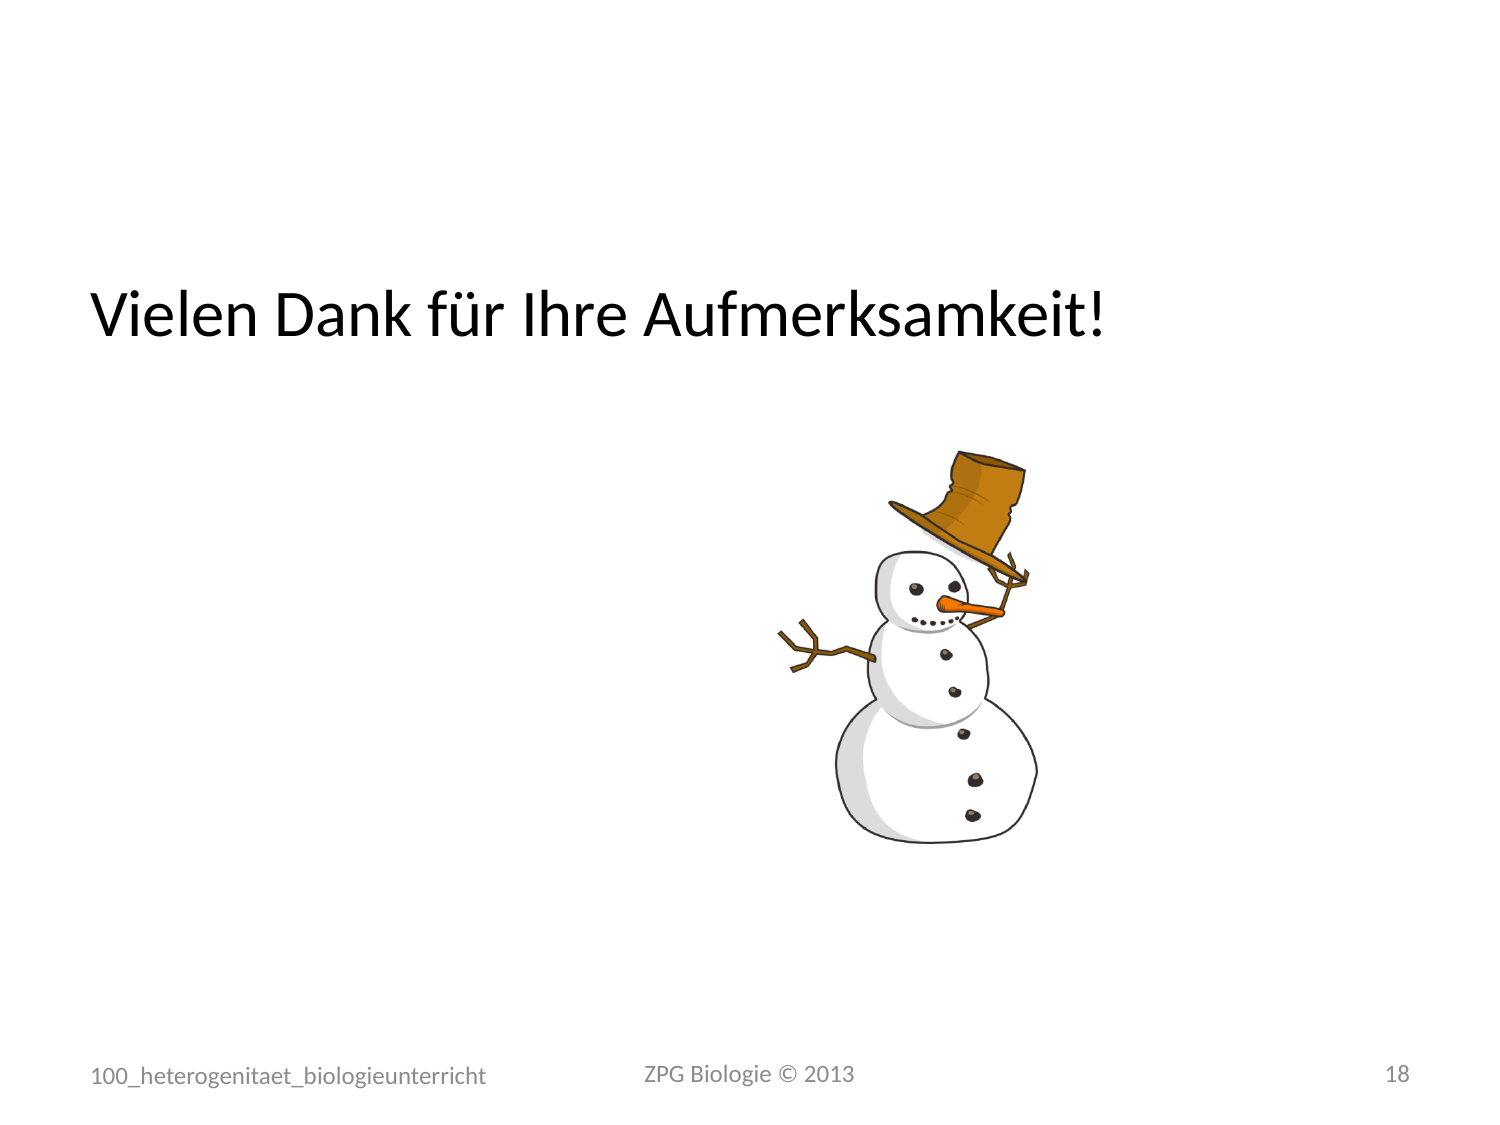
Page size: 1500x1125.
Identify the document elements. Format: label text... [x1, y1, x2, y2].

slide_number 100_heterogenitaet_biologieunterricht [75, 1046, 514, 1103]
slide_number 18 [1074, 1042, 1425, 1103]
list Vielen Dank für Ihre Aufmerksamkeit! [75, 262, 1425, 1005]
footer ZPG Biologie © 2013 [512, 1042, 988, 1103]
picture [777, 444, 1038, 845]
